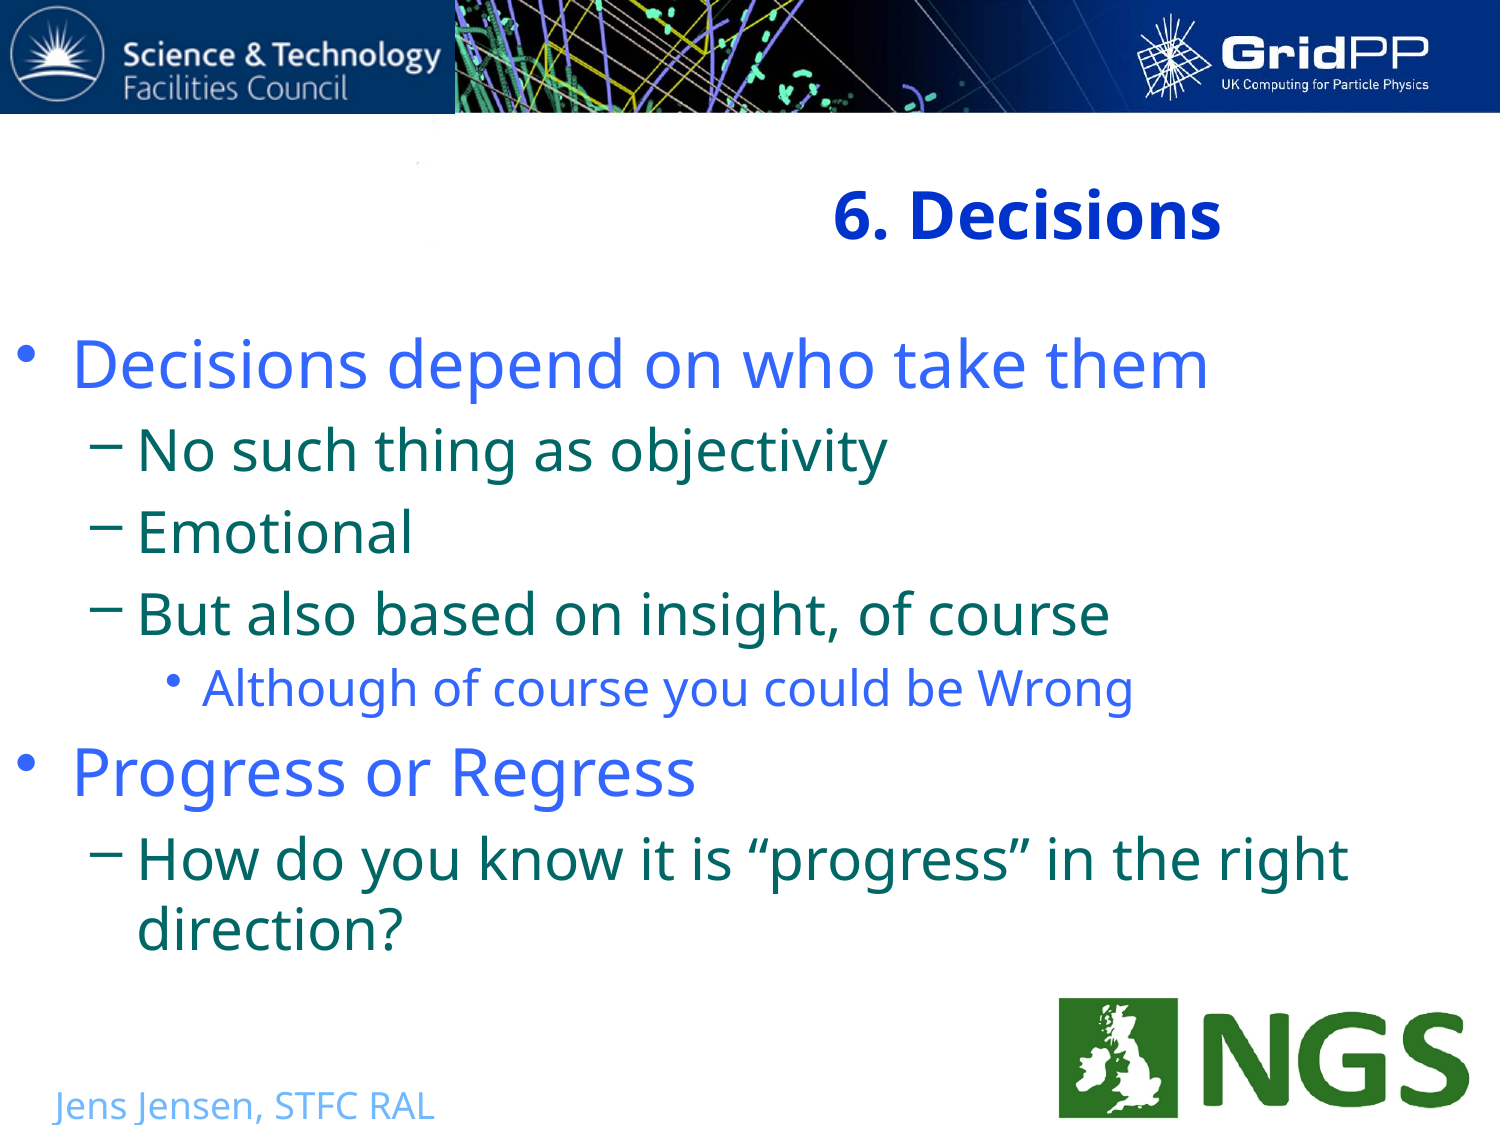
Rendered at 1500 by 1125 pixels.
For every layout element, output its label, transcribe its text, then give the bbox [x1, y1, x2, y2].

picture [0, 0, 1500, 314]
picture [0, 1036, 1500, 1125]
list Decisions depend on who take them No such thing as objectivity Emotional But also based on insight, of course Although of course you could be Wrong Progress or Regress How do you know it is “progress” in the right direction? [0, 314, 1500, 1036]
title 6. Decisions [584, 125, 1473, 301]
